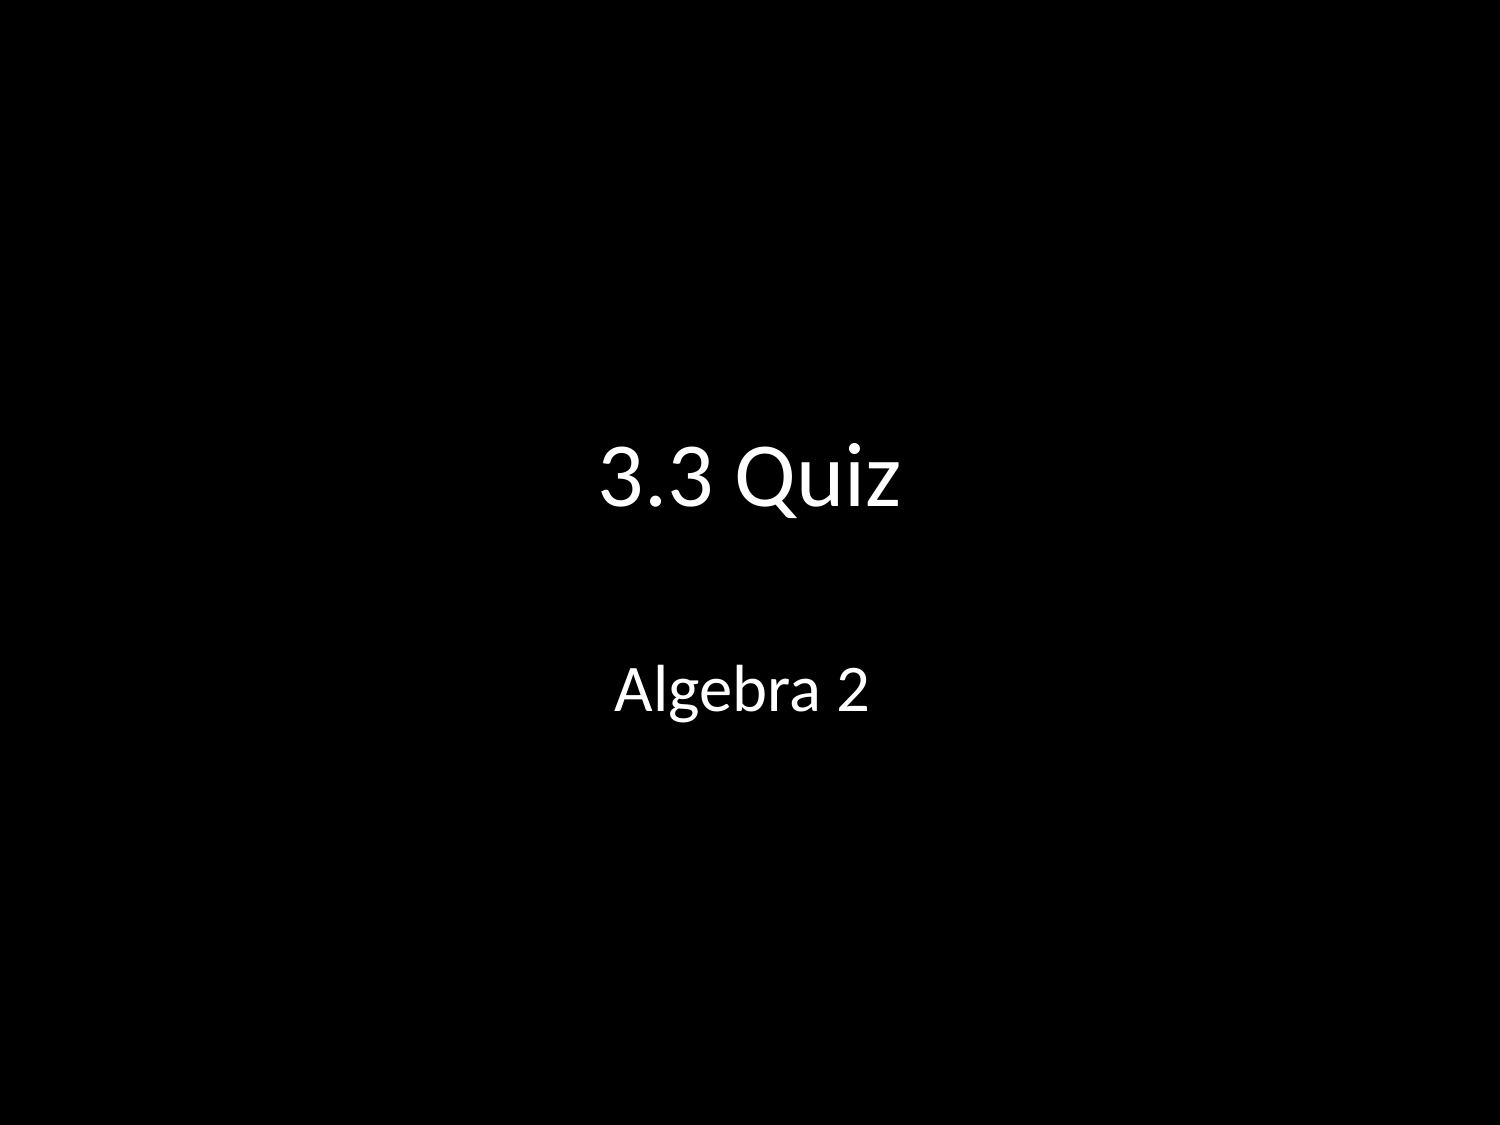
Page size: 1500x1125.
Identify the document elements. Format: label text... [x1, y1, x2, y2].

title 3.3 Quiz [112, 349, 1388, 591]
subtitle Algebra 2 [225, 637, 1275, 925]
